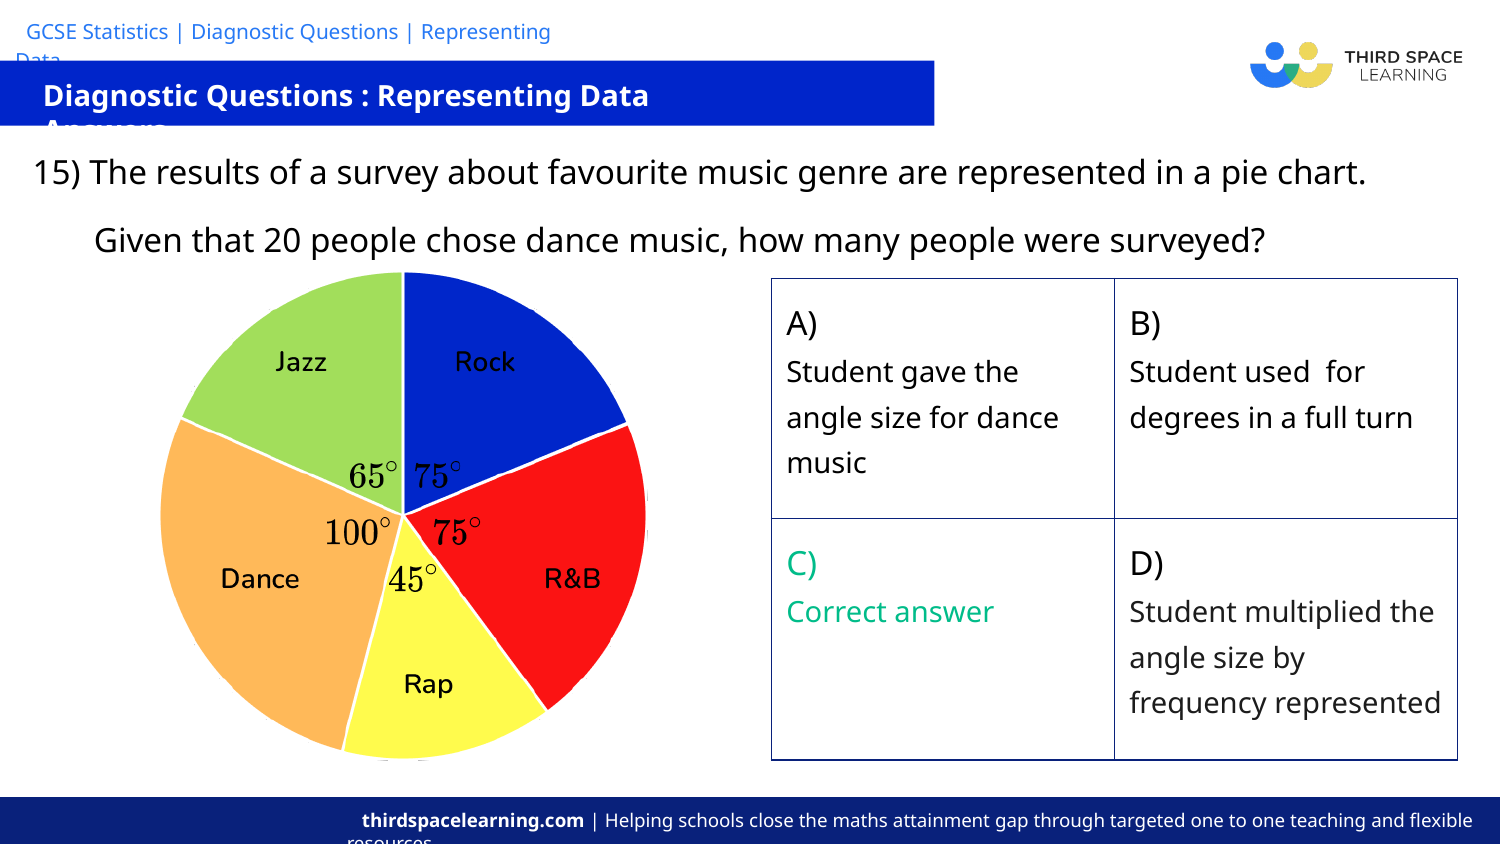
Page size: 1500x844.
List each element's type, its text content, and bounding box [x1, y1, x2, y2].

table_header 15) The results of a survey about favourite music genre are represented in a pie chart. Given that 20 people chose dance music, how many people were surveyed? [19, 142, 1474, 269]
picture [157, 269, 648, 761]
picture [1250, 33, 1465, 99]
text_box Diagnostic Questions : Representing Data Answers [27, 61, 778, 162]
